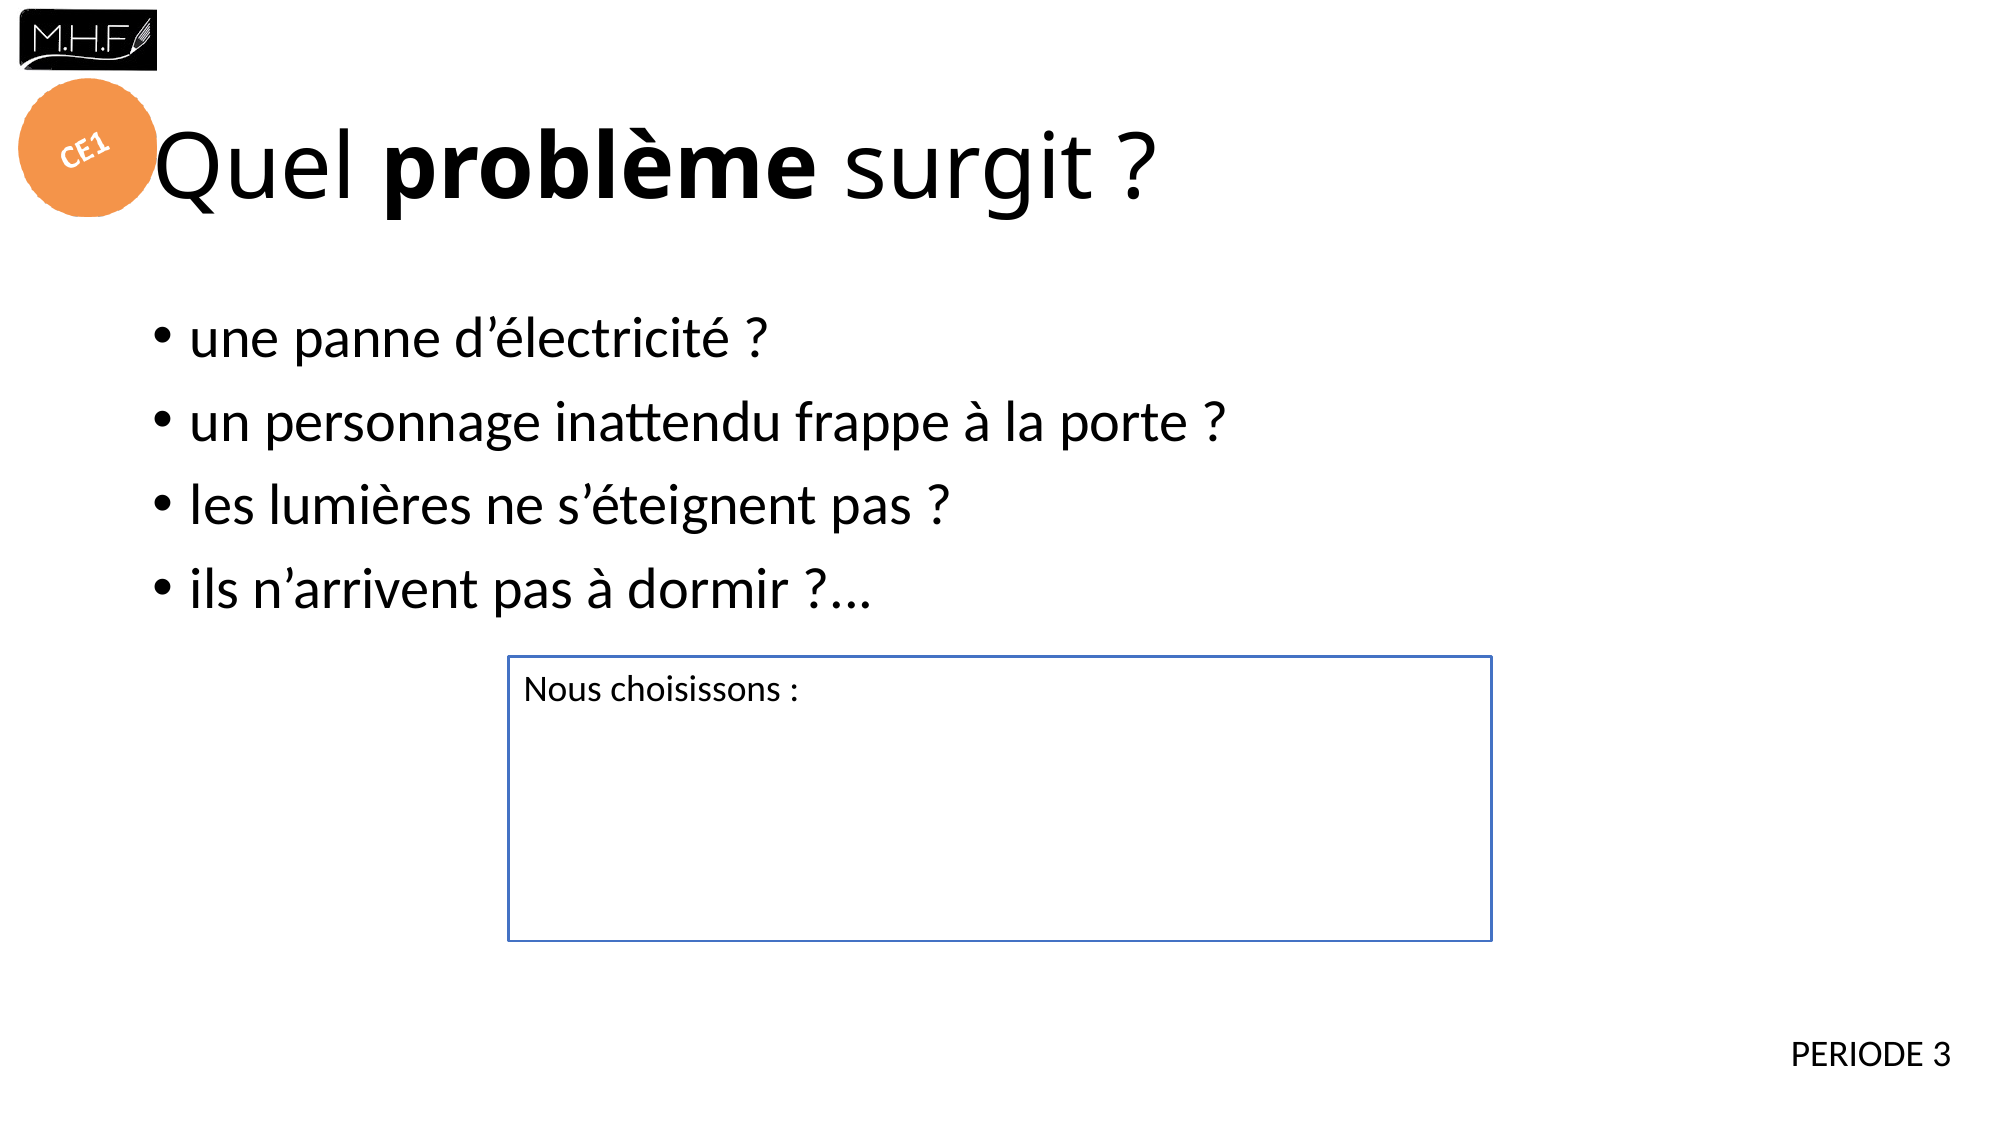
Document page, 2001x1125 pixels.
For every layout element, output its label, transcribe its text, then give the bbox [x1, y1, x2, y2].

text_box PERIODE 3 [1362, 1021, 1967, 1082]
picture [18, 78, 157, 218]
list une panne d’électricité ? un personnage inattendu frappe à la porte ? les lumières ne s’éteignent pas ? ils n’arrivent pas à dormir ?... [137, 299, 1863, 1014]
picture [16, 7, 157, 74]
title Quel problème surgit ? [137, 59, 1863, 278]
text_box Nous choisissons : [508, 656, 1492, 942]
